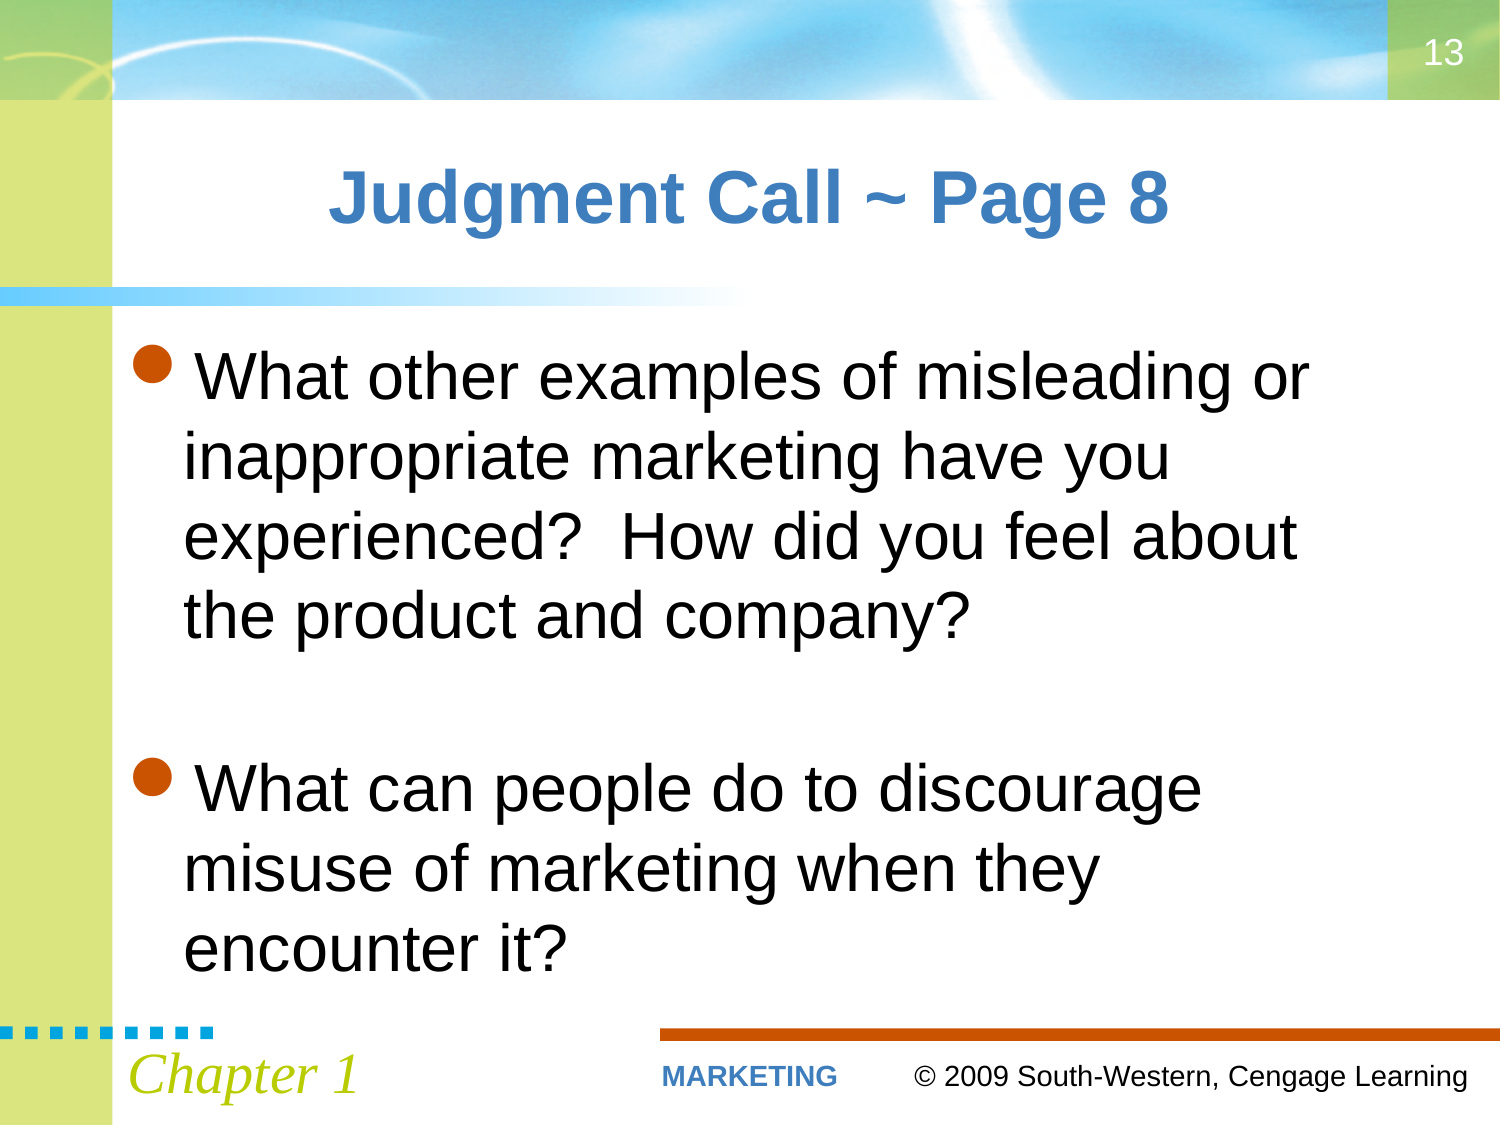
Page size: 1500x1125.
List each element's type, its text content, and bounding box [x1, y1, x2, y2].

list What other examples of misleading or inappropriate marketing have you experienced? How did you feel about the product and company? What can people do to discourage misuse of marketing when they encounter it? [112, 324, 1388, 1001]
footer Chapter 1 [112, 1012, 638, 1113]
slide_number 13 [1387, 0, 1500, 101]
title Judgment Call ~ Page 8 [112, 99, 1388, 288]
